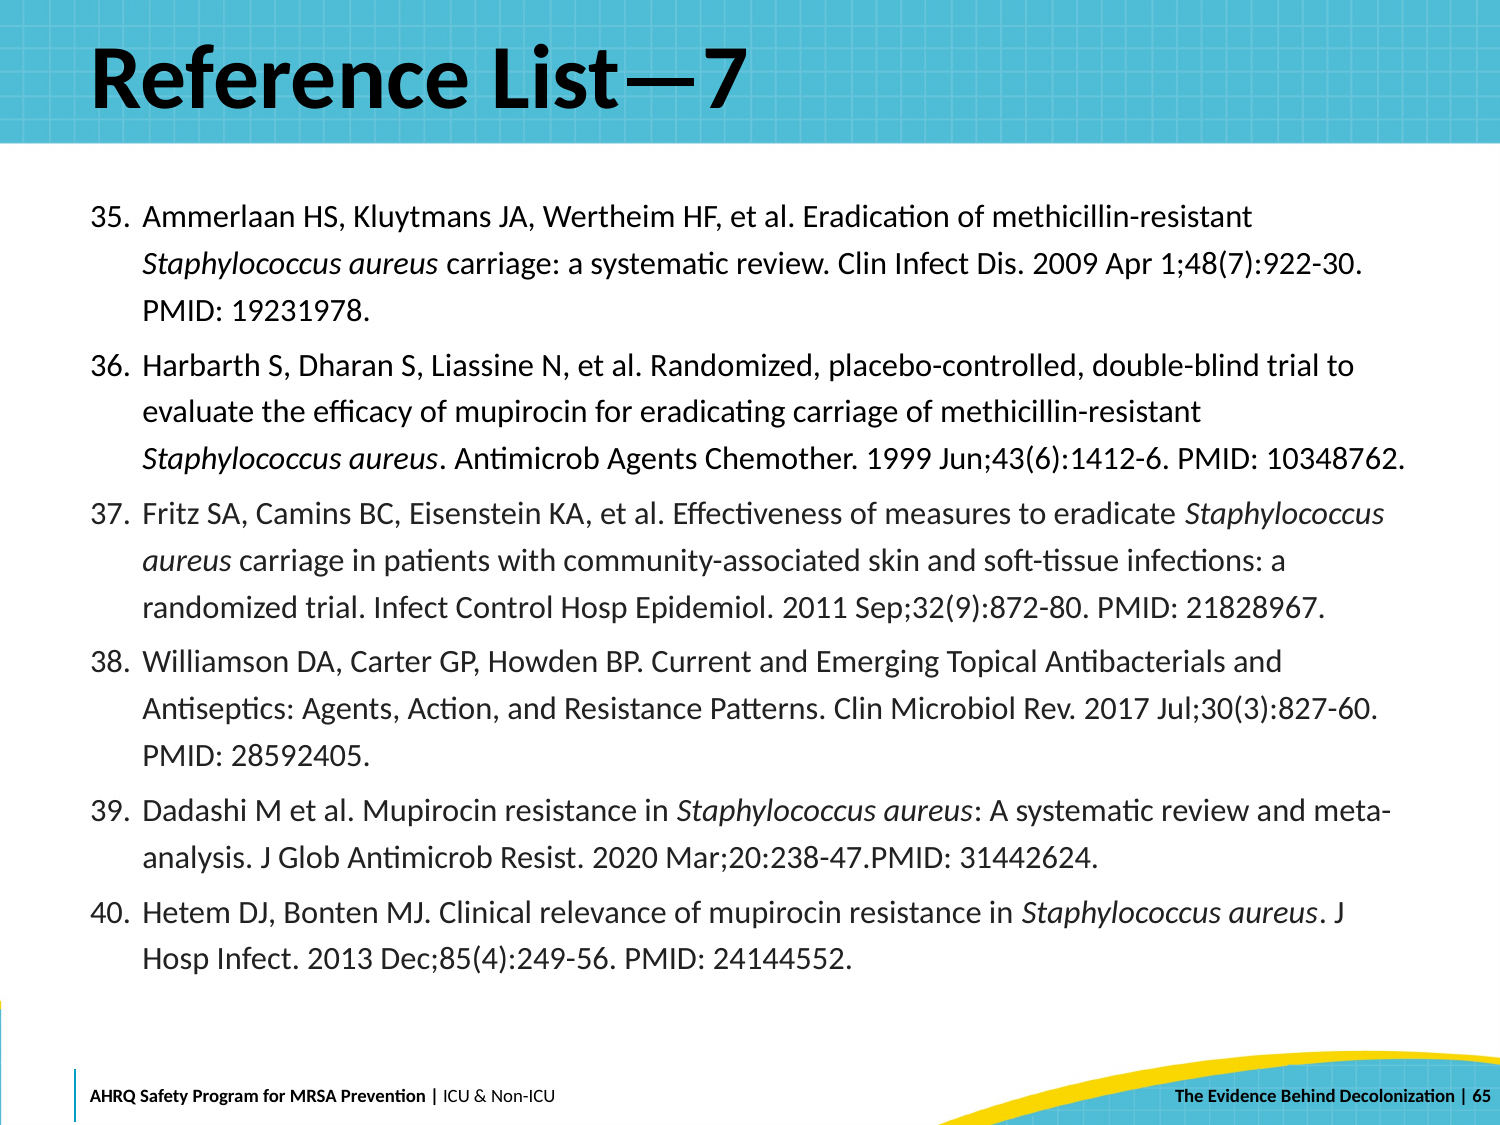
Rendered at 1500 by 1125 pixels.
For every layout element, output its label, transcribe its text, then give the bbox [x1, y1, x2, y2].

picture [0, 0, 1500, 1125]
title Reference List—7 [75, 0, 1425, 150]
list Ammerlaan HS, Kluytmans JA, Wertheim HF, et al. Eradication of methicillin-resistant Staphylococcus aureus carriage: a systematic review. Clin Infect Dis. 2009 Apr 1;48(7):922-30. PMID: 19231978. Harbarth S, Dharan S, Liassine N, et al. Randomized, placebo-controlled, double-blind trial to evaluate the efficacy of mupirocin for eradicating carriage of methicillin-resistant Staphylococcus aureus. Antimicrob Agents Chemother. 1999 Jun;43(6):1412-6. PMID: 10348762. Fritz SA, Camins BC, Eisenstein KA, et al. Effectiveness of measures to eradicate Staphylococcus aureus carriage in patients with community-associated skin and soft-tissue infections: a randomized trial. Infect Control Hosp Epidemiol. 2011 Sep;32(9):872-80. PMID: 21828967. Williamson DA, Carter GP, Howden BP. Current and Emerging Topical Antibacterials and Antiseptics: Agents, Action, and Resistance Patterns. Clin Microbiol Rev. 2017 Jul;30(3):827-60. PMID: 28592405. Dadashi M et al. Mupirocin resistance in Staphylococcus aureus: A systematic review and meta-analysis. J Glob Antimicrob Resist. 2020 Mar;20:238-47.PMID: 31442624. Hetem DJ, Bonten MJ. Clinical relevance of mupirocin resistance in Staphylococcus aureus. J Hosp Infect. 2013 Dec;85(4):249-56. PMID: 24144552. [75, 179, 1425, 1035]
slide_number | 65 [1455, 1065, 1500, 1125]
